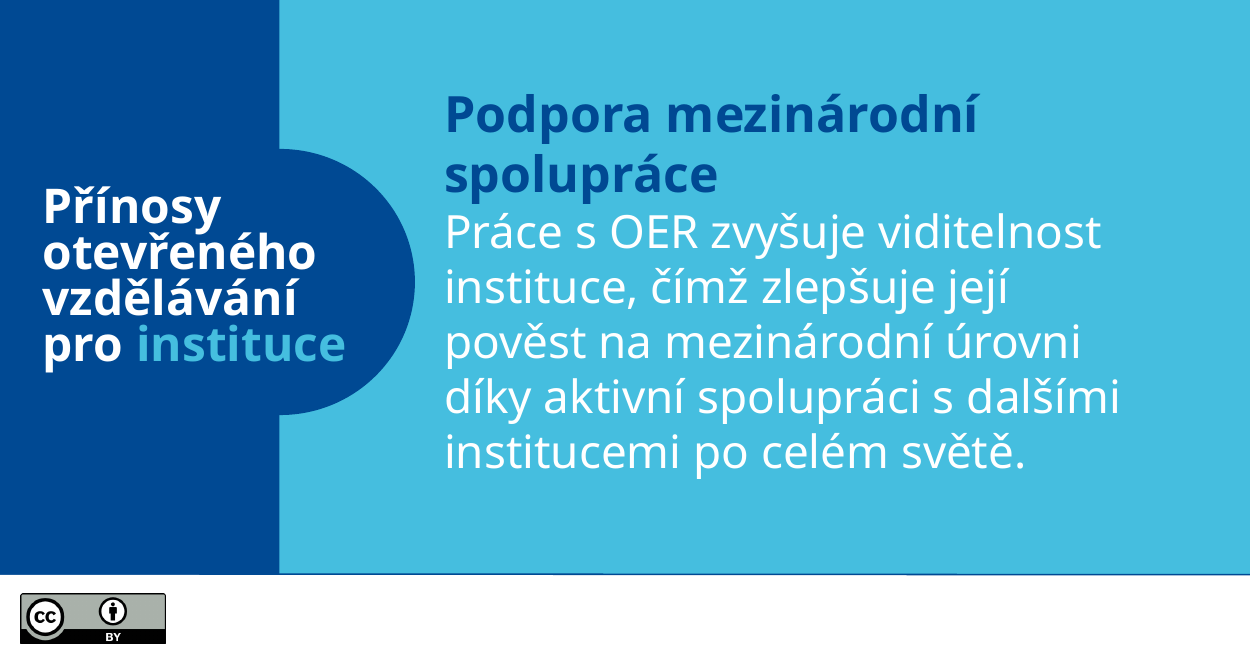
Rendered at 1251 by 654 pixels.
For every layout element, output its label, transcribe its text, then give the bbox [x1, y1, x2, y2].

text_box Přínosy otevřeného vzdělávání pro instituce [27, 171, 382, 386]
text_box [196, 386, 365, 416]
text_box [382, 194, 415, 370]
picture [20, 592, 166, 645]
text_box [0, 582, 1250, 654]
text_box Podpora mezinárodní spolupráce Práce s OER zvyšuje viditelnost instituce, čímž zlepšuje její pověst na mezinárodní úrovni díky aktivní spolupráci s dalšími institucemi po celém světě. [429, 67, 1179, 493]
text_box [206, 148, 355, 171]
text_box [0, 0, 280, 573]
